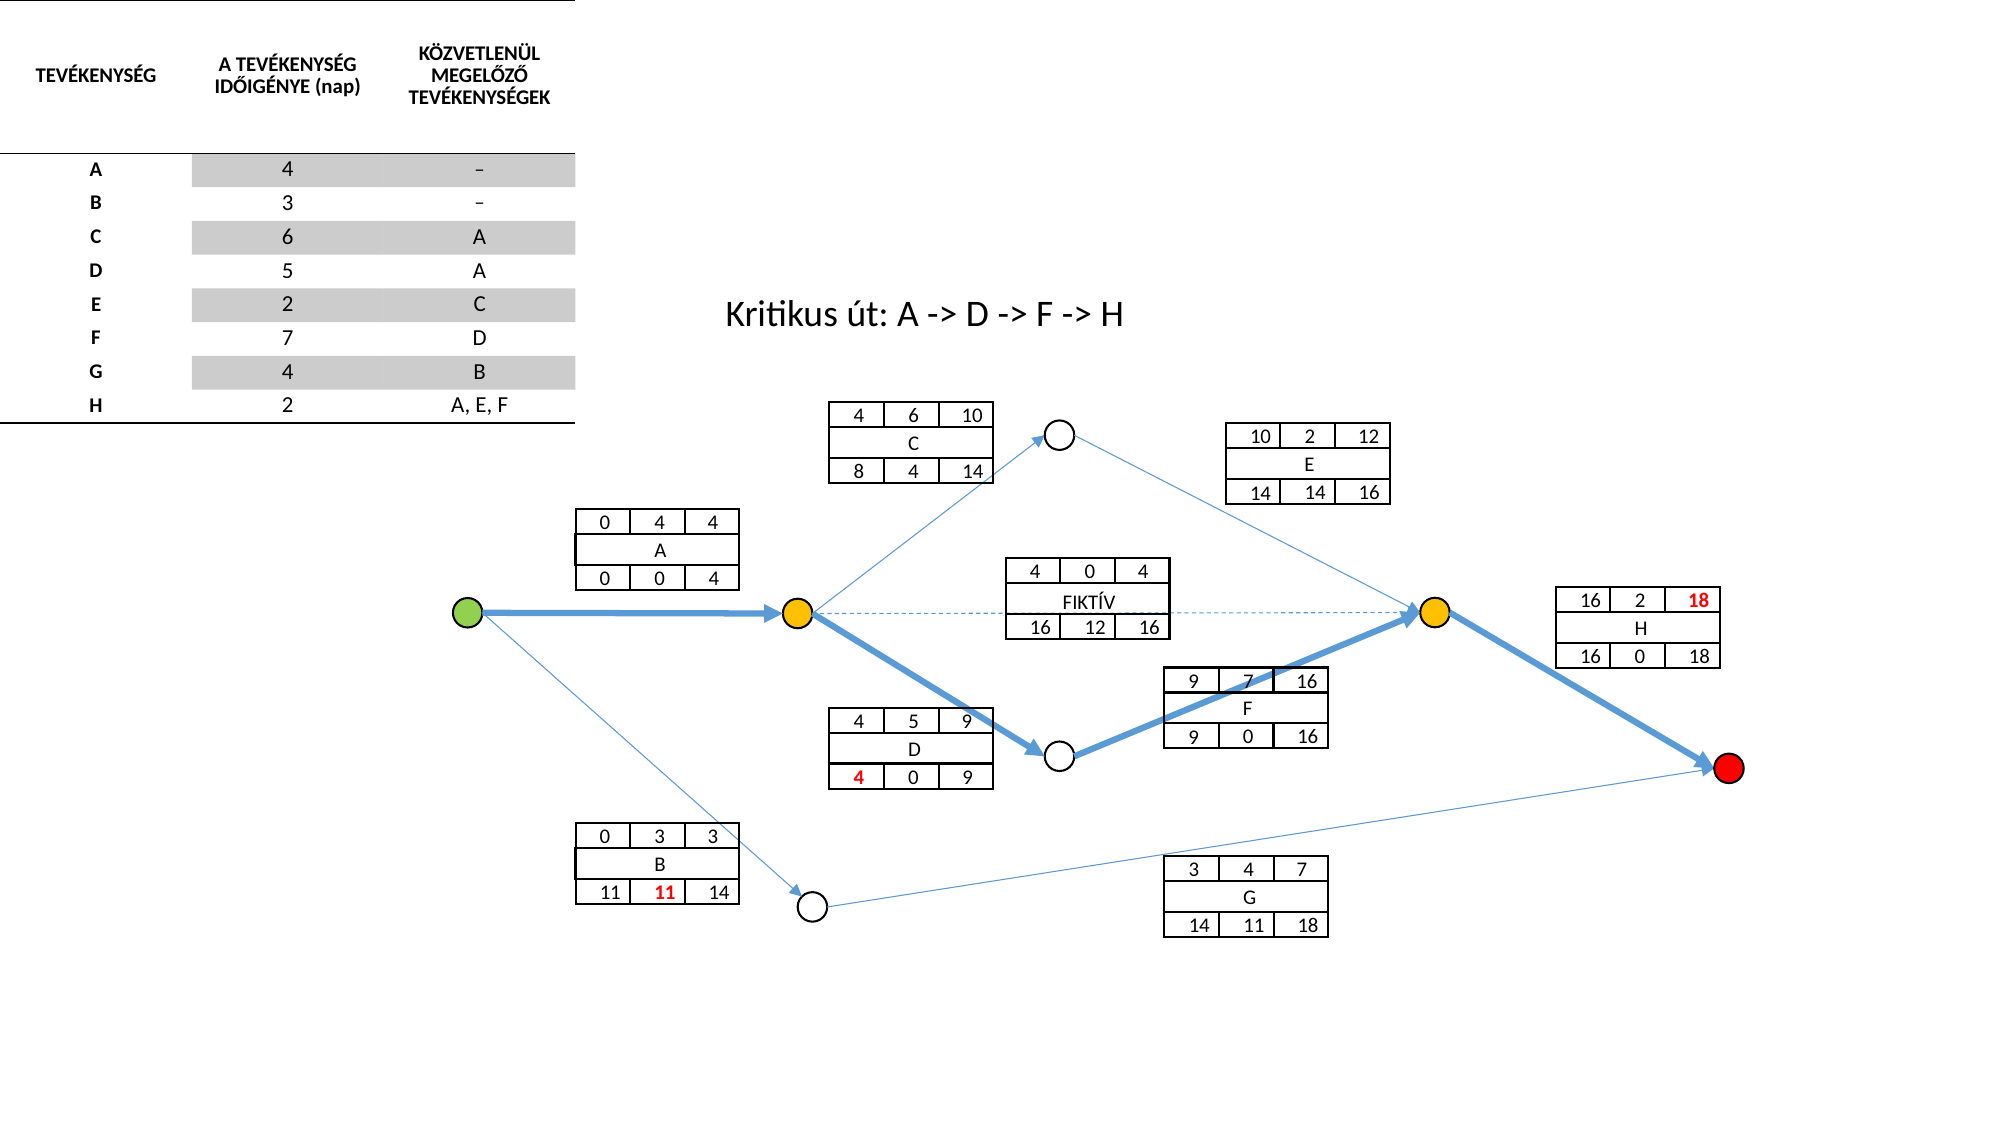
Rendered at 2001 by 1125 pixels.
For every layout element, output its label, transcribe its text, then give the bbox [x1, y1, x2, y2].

table_cell A [384, 255, 575, 288]
table_cell A [0, 154, 192, 187]
table_cell C [384, 288, 575, 322]
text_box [829, 700, 994, 797]
table_cell F [0, 322, 192, 356]
text_box [796, 891, 829, 923]
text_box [1074, 435, 1421, 612]
text_box [1715, 752, 1745, 785]
table_cell C [0, 221, 192, 255]
table_header A TEVÉKENYSÉG IDŐIGÉNYE (nap) [192, 1, 384, 153]
text_box [782, 597, 812, 629]
table_cell D [0, 255, 192, 288]
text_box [812, 435, 1045, 612]
table_cell 2 [192, 288, 384, 322]
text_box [827, 768, 1715, 907]
table_cell – [384, 154, 575, 187]
table_cell 3 [192, 187, 384, 221]
text_box Kritikus út: A -> D -> F -> H [710, 281, 1140, 342]
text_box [1555, 579, 1726, 676]
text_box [1225, 415, 1396, 512]
table_cell 6 [192, 221, 384, 255]
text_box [1005, 550, 1176, 647]
text_box [1421, 596, 1451, 629]
table_cell E [0, 288, 192, 322]
table_cell 4 [192, 356, 384, 390]
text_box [812, 614, 1045, 757]
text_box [1449, 612, 1715, 769]
table_cell 4 [192, 154, 384, 187]
table_cell 7 [192, 322, 384, 356]
text_box [1043, 740, 1075, 768]
table_cell D [384, 322, 575, 356]
table_cell 5 [192, 255, 384, 288]
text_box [575, 501, 740, 598]
table_cell B [384, 356, 575, 390]
table_header KÖZVETLENÜL MEGELŐZŐ TEVÉKENYSÉGEK [384, 1, 575, 153]
table_cell H [0, 390, 192, 422]
table_cell – [384, 187, 575, 221]
text_box [451, 596, 483, 629]
table_cell 2 [192, 390, 384, 422]
table_cell G [0, 356, 192, 390]
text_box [1164, 659, 1334, 757]
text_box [1164, 848, 1335, 945]
table_header TEVÉKENYSÉG [0, 1, 192, 153]
text_box [1043, 419, 1076, 451]
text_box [575, 815, 746, 912]
table_cell A [384, 221, 575, 255]
table_cell B [0, 187, 192, 221]
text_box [1074, 614, 1421, 757]
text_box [829, 394, 1000, 491]
table_cell A, E, F [384, 390, 575, 422]
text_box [482, 612, 803, 897]
